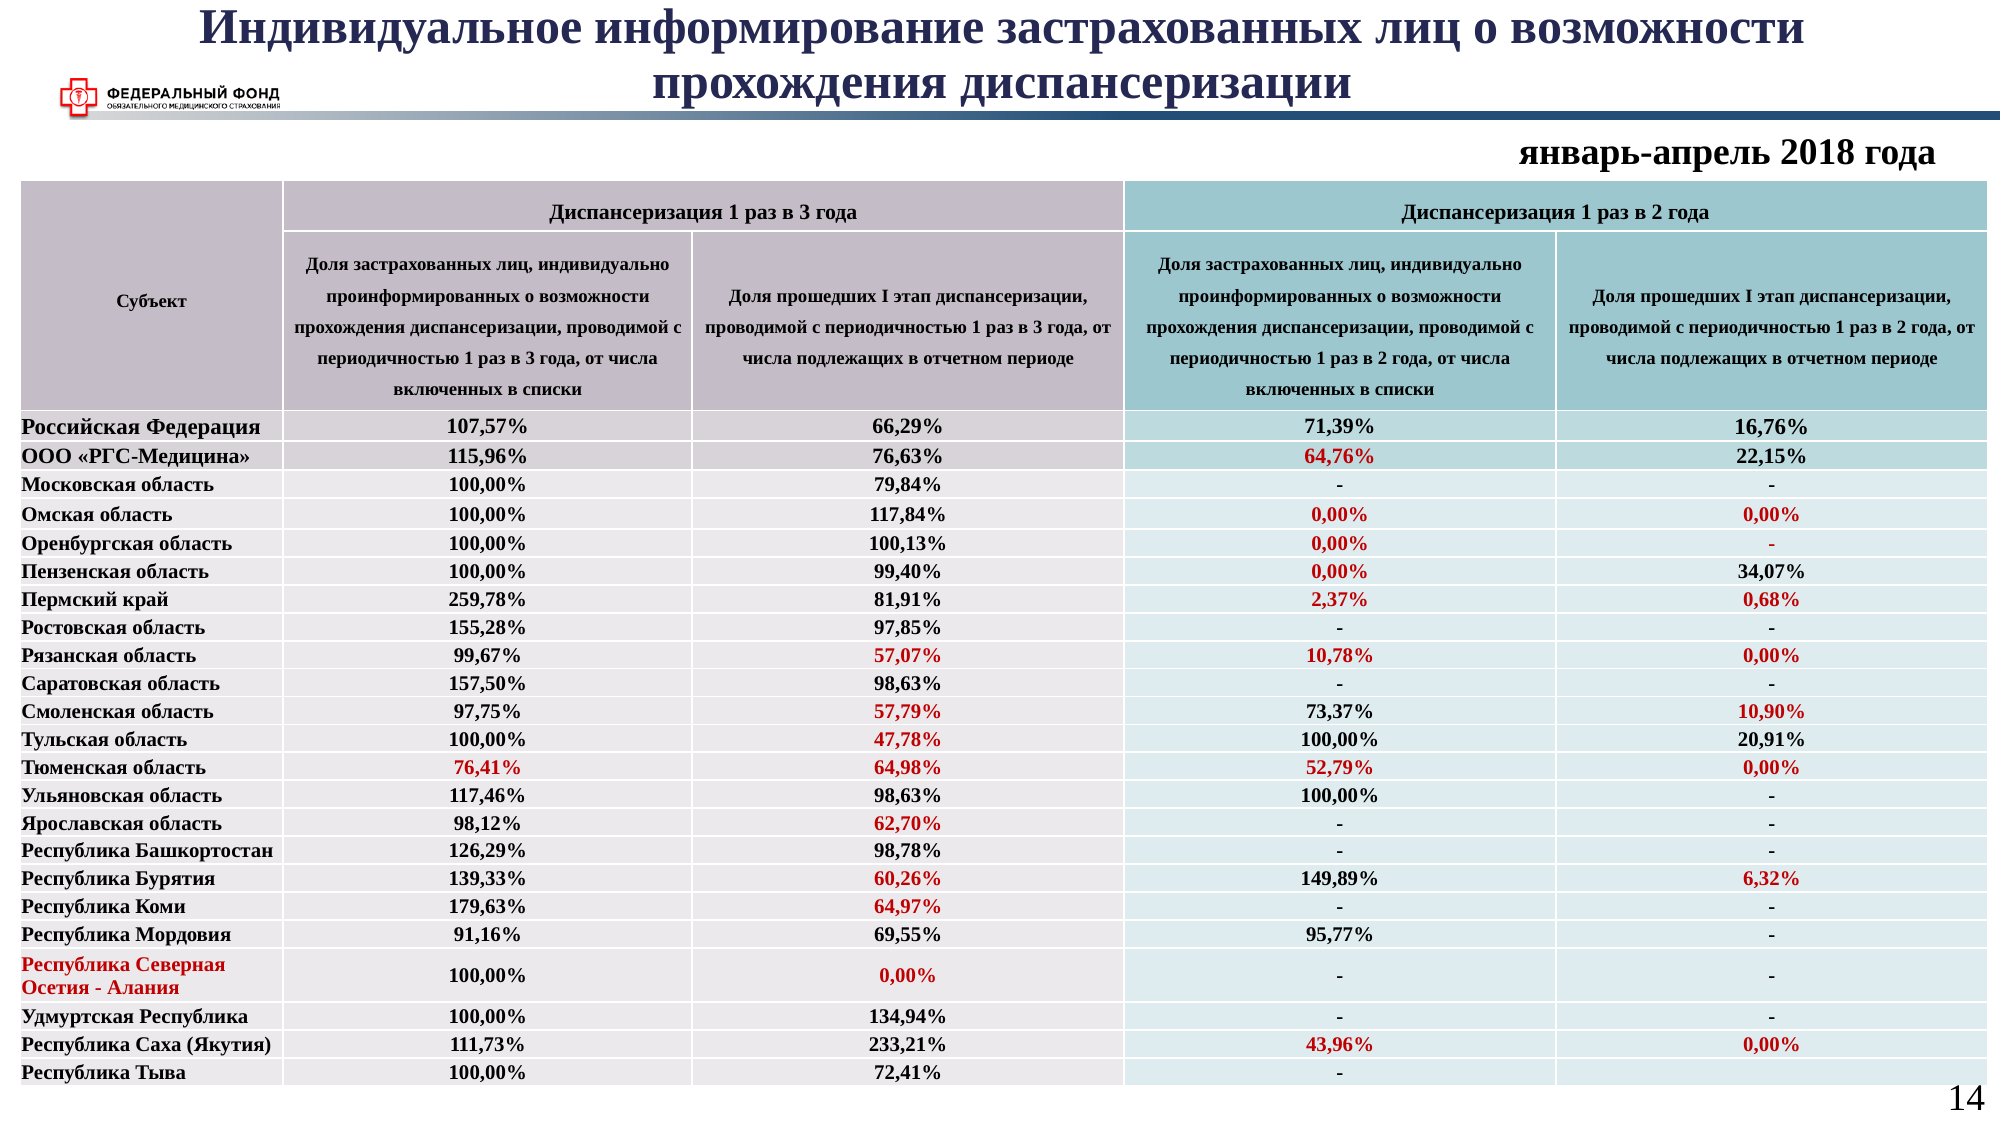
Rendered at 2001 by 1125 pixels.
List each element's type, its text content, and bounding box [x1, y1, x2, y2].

table_cell Доля застрахованных лиц, индивидуально проинформированных о возможности прохождения диспансеризации, проводимой с периодичностью 1 раз в 3 года, от числа включенных в списки [284, 232, 691, 410]
table_cell Доля застрахованных лиц, индивидуально проинформированных о возможности прохождения диспансеризации, проводимой с периодичностью 1 раз в 2 года, от числа включенных в списки [1125, 232, 1555, 410]
table_cell 66,29% [693, 411, 1123, 440]
table_header Диспансеризация 1 раз в 3 года [284, 181, 1123, 230]
table_header Диспансеризация 1 раз в 2 года [1125, 181, 1987, 230]
table_cell 79,84% [693, 471, 1123, 497]
table_cell 111,73% [284, 1031, 691, 1057]
table_cell - [1125, 1003, 1555, 1029]
table_cell - [1557, 809, 1987, 835]
table_cell - [1125, 614, 1555, 640]
table_cell Пермский край [21, 586, 282, 612]
table_cell 43,96% [1125, 1031, 1555, 1057]
table_cell Доля прошедших I этап диспансеризации, проводимой с периодичностью 1 раз в 2 года, от числа подлежащих в отчетном периоде [1557, 232, 1987, 410]
table_cell - [1125, 471, 1555, 497]
table_cell 100,00% [284, 499, 691, 528]
table_cell 126,29% [284, 837, 691, 863]
table_cell 97,85% [693, 614, 1123, 640]
table_cell Ульяновская область [21, 781, 282, 807]
table_cell 73,37% [1125, 697, 1555, 724]
table_cell Республика Бурятия [21, 865, 282, 891]
table_cell - [1557, 781, 1987, 807]
table_cell 233,21% [693, 1031, 1123, 1057]
table_cell Республика Коми [21, 893, 282, 919]
table_cell - [1125, 949, 1555, 1001]
table_cell 52,79% [1125, 753, 1555, 779]
table_cell 95,77% [1125, 921, 1555, 947]
table_cell 6,32% [1557, 865, 1987, 891]
table_cell Ростовская область [21, 614, 282, 640]
table_cell 0,00% [1557, 642, 1987, 668]
table_cell 0,00% [1125, 499, 1555, 528]
table_cell 157,50% [284, 669, 691, 696]
table_cell - [1557, 471, 1987, 497]
table_cell Московская область [21, 471, 282, 497]
table_cell 0,00% [693, 949, 1123, 1001]
table_cell 57,07% [693, 642, 1123, 668]
table_cell 64,97% [693, 893, 1123, 919]
table_cell Пензенская область [21, 558, 282, 584]
table_cell 117,46% [284, 781, 691, 807]
table_cell 100,00% [284, 725, 691, 751]
table_cell 134,94% [693, 1003, 1123, 1029]
table_cell 2,37% [1125, 586, 1555, 612]
table_cell Омская область [21, 499, 282, 528]
table_cell 100,00% [1125, 725, 1555, 751]
table_cell 99,67% [284, 642, 691, 668]
table_cell [1557, 1059, 1987, 1065]
table_cell 0,00% [1557, 753, 1987, 779]
table_cell - [1125, 809, 1555, 835]
table_cell 100,00% [1125, 781, 1555, 807]
table_cell Удмуртская Республика [21, 1003, 282, 1029]
table_cell 0,00% [1557, 499, 1987, 528]
table_cell 64,98% [693, 753, 1123, 779]
table_header Субъект [21, 181, 282, 410]
table_cell 71,39% [1125, 411, 1555, 440]
table_cell 100,00% [284, 949, 691, 1001]
table_cell 139,33% [284, 865, 691, 891]
table_cell 60,26% [693, 865, 1123, 891]
table_cell Тульская область [21, 725, 282, 751]
table_cell 10,90% [1557, 697, 1987, 724]
table_cell - [1557, 614, 1987, 640]
table_cell 91,16% [284, 921, 691, 947]
table_cell 97,75% [284, 697, 691, 724]
table_cell - [1557, 921, 1987, 947]
table_cell 98,78% [693, 837, 1123, 863]
table_cell - [1557, 893, 1987, 919]
table_cell Саратовская область [21, 669, 282, 696]
table_cell ООО «РГС-Медицина» [21, 442, 282, 469]
table_cell Оренбургская область [21, 530, 282, 556]
table_cell 100,00% [284, 471, 691, 497]
table_cell 76,41% [284, 753, 691, 779]
table_cell 149,89% [1125, 865, 1555, 891]
table_cell Республика Северная Осетия - Алания [21, 949, 282, 1001]
table_cell Российская Федерация [21, 411, 282, 440]
table_cell 100,00% [284, 530, 691, 556]
table_cell 34,07% [1557, 558, 1987, 584]
table_cell - [1557, 837, 1987, 863]
table_cell 99,40% [693, 558, 1123, 584]
table_cell 81,91% [693, 586, 1123, 612]
table_cell 16,76% [1557, 411, 1987, 440]
table_cell - [1557, 1003, 1987, 1029]
table_cell 115,96% [284, 442, 691, 469]
table_cell 57,79% [693, 697, 1123, 724]
picture [58, 103, 280, 120]
table_cell 0,68% [1557, 586, 1987, 612]
table_cell Республика Саха (Якутия) [21, 1031, 282, 1057]
table_cell 100,00% [284, 558, 691, 584]
table_cell 22,15% [1557, 442, 1987, 469]
table_cell - [1557, 949, 1987, 1001]
table_cell 69,55% [693, 921, 1123, 947]
table_cell 72,41% [693, 1059, 1123, 1085]
table_cell - [1125, 893, 1555, 919]
table_cell 98,12% [284, 809, 691, 835]
table_cell 107,57% [284, 411, 691, 440]
table_cell 155,28% [284, 614, 691, 640]
table_cell Республика Башкортостан [21, 837, 282, 863]
text_box январь-апрель 2018 года [1504, 119, 1952, 180]
table_cell Смоленская область [21, 697, 282, 724]
table_cell 179,63% [284, 893, 691, 919]
table_cell 76,63% [693, 442, 1123, 469]
table_cell - [1557, 530, 1987, 556]
table_cell 64,76% [1125, 442, 1555, 469]
table_cell Ярославская область [21, 809, 282, 835]
table_cell 0,00% [1125, 530, 1555, 556]
table_cell Республика Тыва [21, 1059, 282, 1085]
table_cell - [1125, 837, 1555, 863]
table_cell - [1557, 669, 1987, 696]
table_cell 10,78% [1125, 642, 1555, 668]
table_cell 98,63% [693, 781, 1123, 807]
table_cell 0,00% [1557, 1031, 1987, 1057]
table_cell 117,84% [693, 499, 1123, 528]
table_cell Республика Мордовия [21, 921, 282, 947]
table_cell 98,63% [693, 669, 1123, 696]
table_cell 100,00% [284, 1003, 691, 1029]
slide_number 14 [1550, 1065, 2000, 1125]
table_cell 0,00% [1125, 558, 1555, 584]
table_cell 62,70% [693, 809, 1123, 835]
table_cell 20,91% [1557, 725, 1987, 751]
table_cell Доля прошедших I этап диспансеризации, проводимой с периодичностью 1 раз в 3 года, от числа подлежащих в отчетном периоде [693, 232, 1123, 410]
table_cell Рязанская область [21, 642, 282, 668]
table_cell 47,78% [693, 725, 1123, 751]
table_cell - [1125, 669, 1555, 696]
table_cell 100,00% [284, 1059, 691, 1085]
table_cell 100,13% [693, 530, 1123, 556]
text_box Индивидуальное информирование застрахованных лиц о возможности прохождения диспансеризации [57, 6, 1947, 103]
table_cell Тюменская область [21, 753, 282, 779]
table_cell - [1125, 1059, 1555, 1085]
table_cell 259,78% [284, 586, 691, 612]
